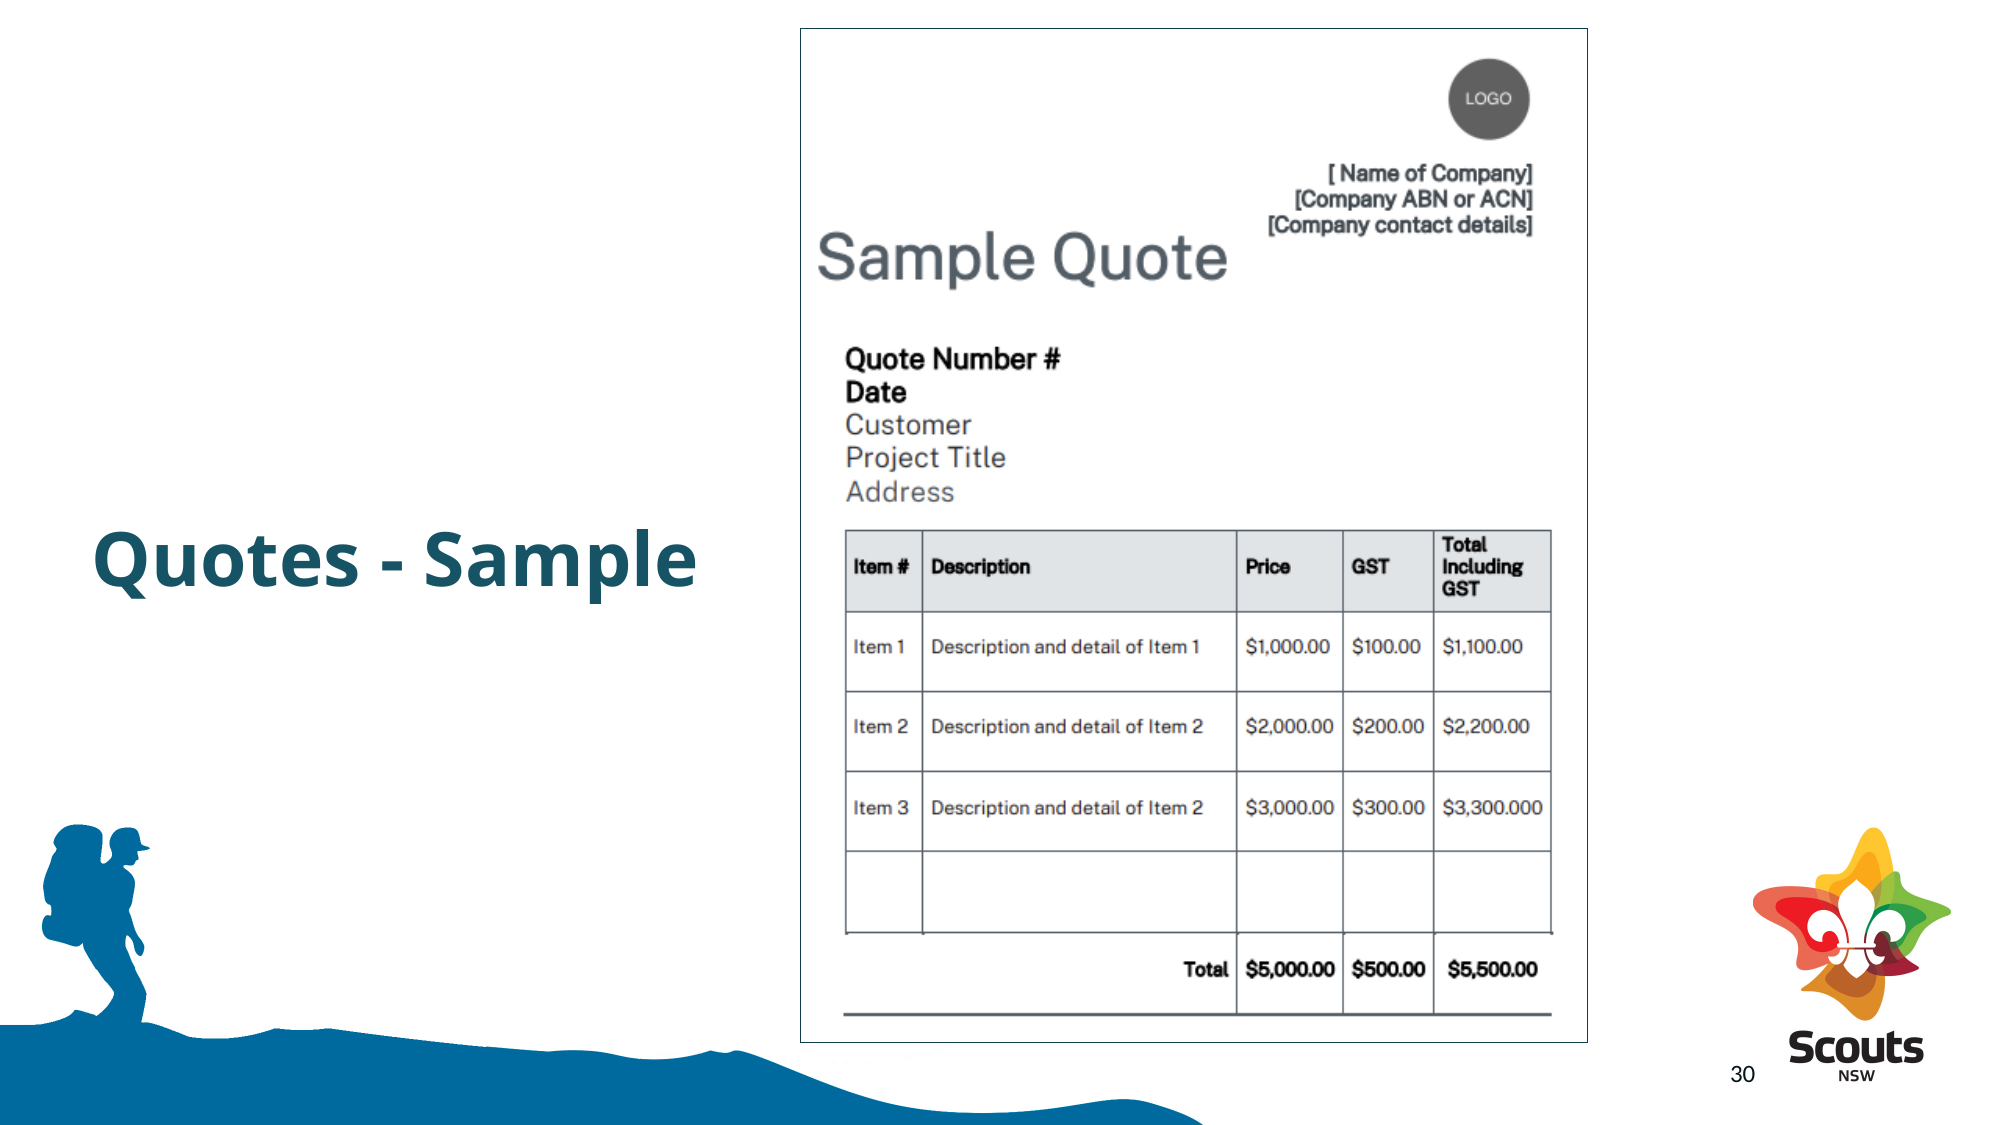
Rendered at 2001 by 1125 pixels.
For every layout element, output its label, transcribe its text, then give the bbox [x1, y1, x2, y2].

picture [0, 0, 2001, 1125]
slide_number 30 [1320, 1042, 1771, 1103]
title Quotes - Sample [76, 453, 719, 672]
